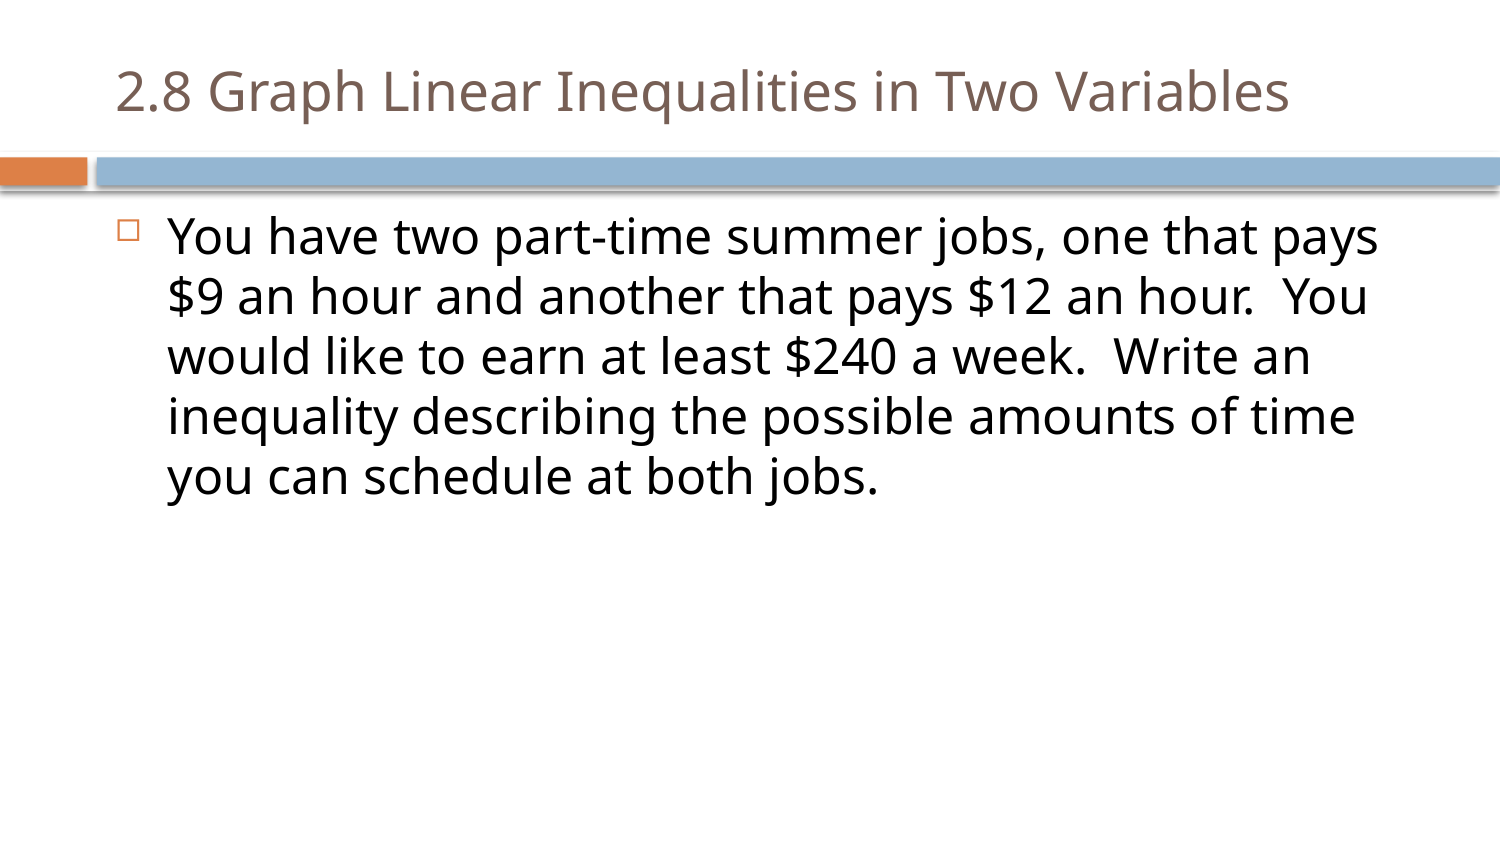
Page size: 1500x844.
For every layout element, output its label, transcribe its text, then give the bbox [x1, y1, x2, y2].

list You have two part-time summer jobs, one that pays $9 an hour and another that pays $12 an hour. You would like to earn at least $240 a week. Write an inequality describing the possible amounts of time you can schedule at both jobs. [100, 196, 1438, 750]
title 2.8 Graph Linear Inequalities in Two Variables [100, 28, 1438, 150]
